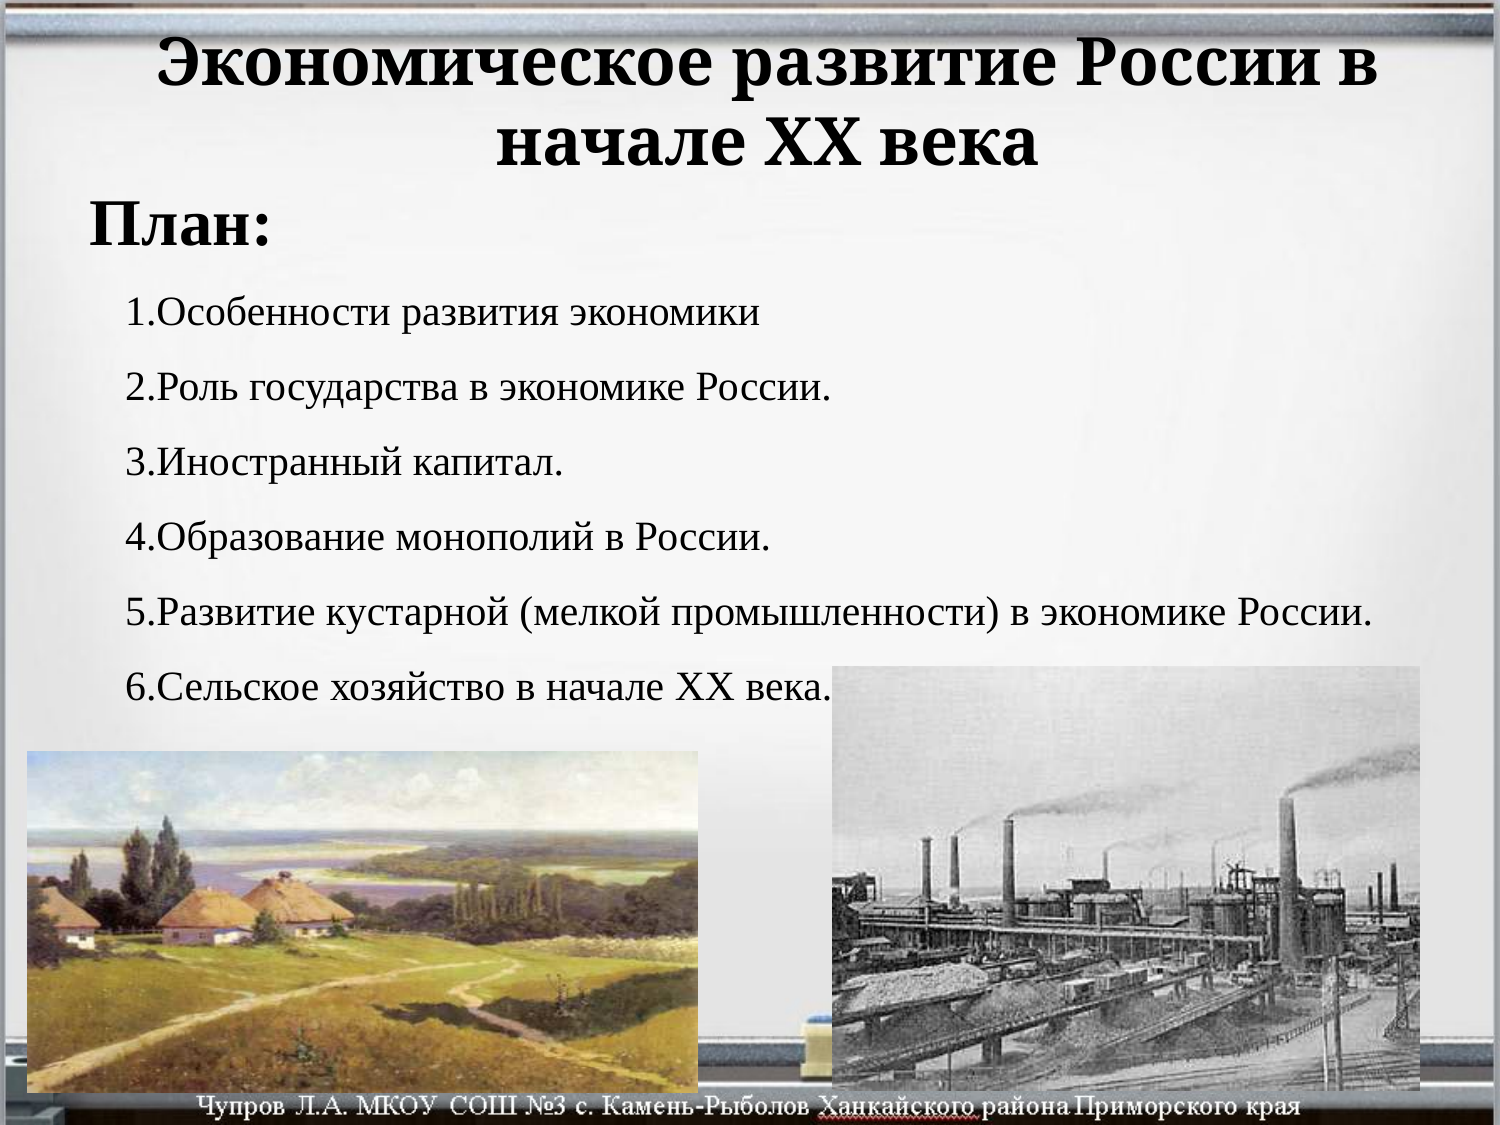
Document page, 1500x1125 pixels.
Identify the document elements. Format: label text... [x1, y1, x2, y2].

text_box План: Особенности развития экономики Роль государства в экономике России. Иностранный капитал. Образование монополий в России. Развитие кустарной (мелкой промышленности) в экономике России. Сельское хозяйство в начале XX века. [0, 186, 1395, 702]
picture [0, 0, 1500, 1125]
title Экономическое развитие России в начале XX века [93, 32, 1444, 165]
